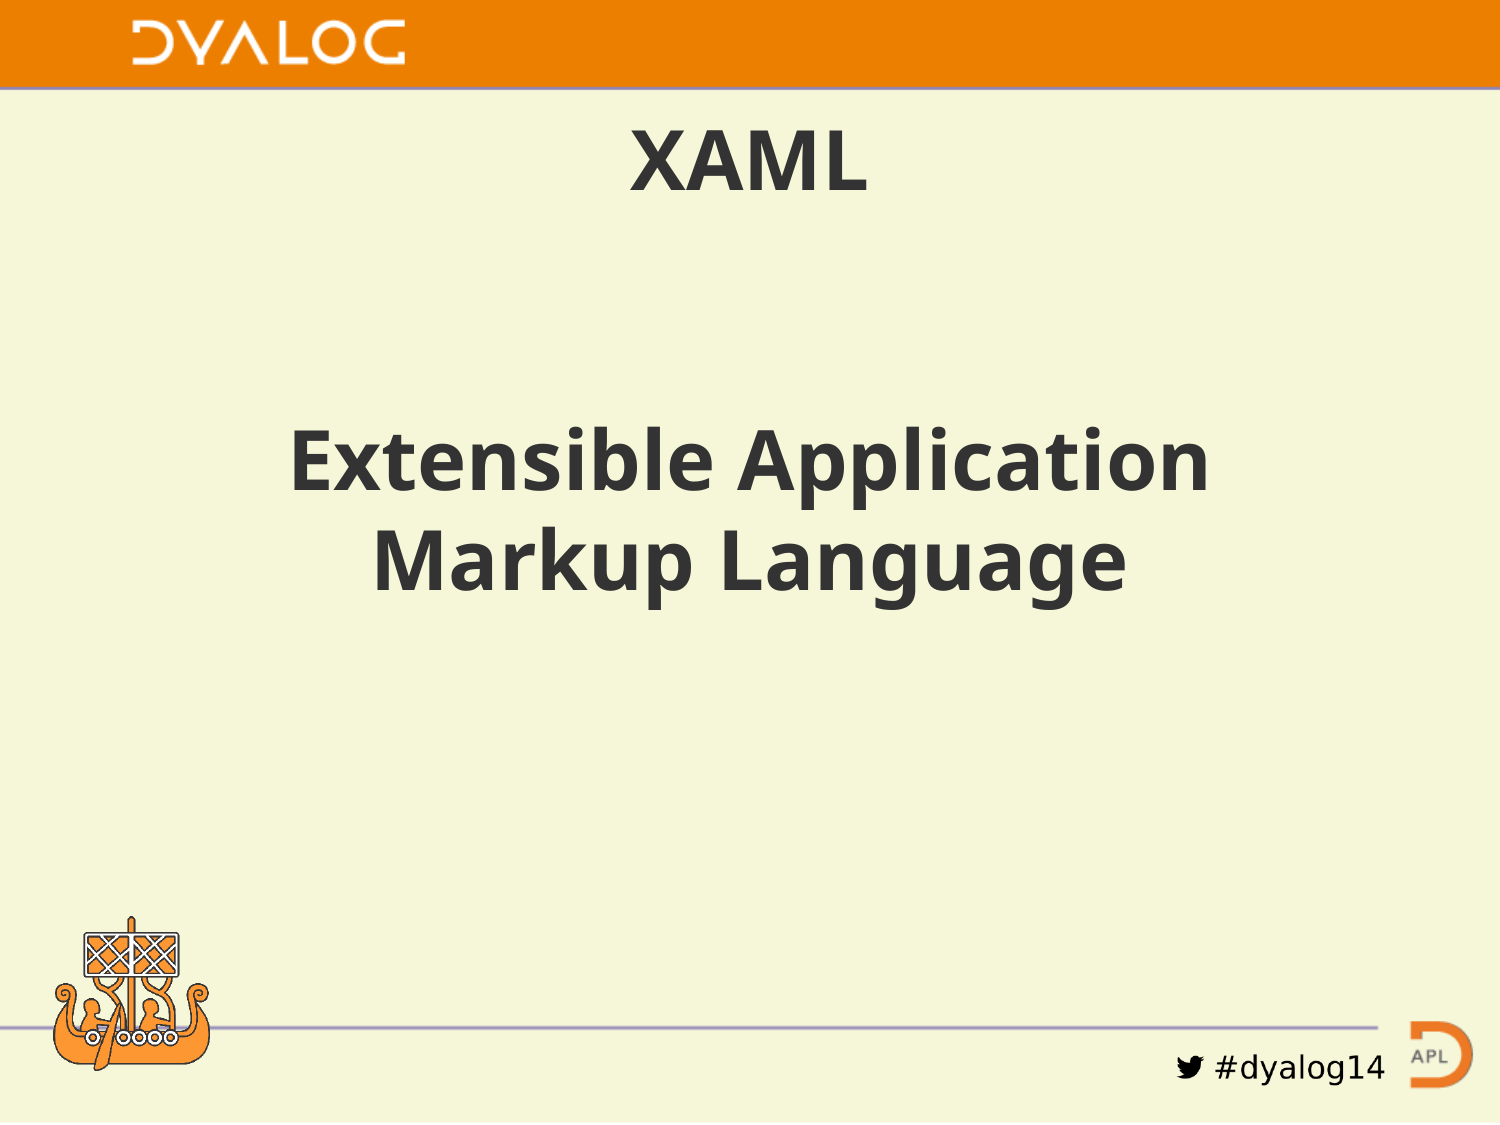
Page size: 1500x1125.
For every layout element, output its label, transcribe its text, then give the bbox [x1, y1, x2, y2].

title XAML Extensible Application Markup Language [112, 99, 1388, 288]
picture [0, 0, 1500, 1123]
